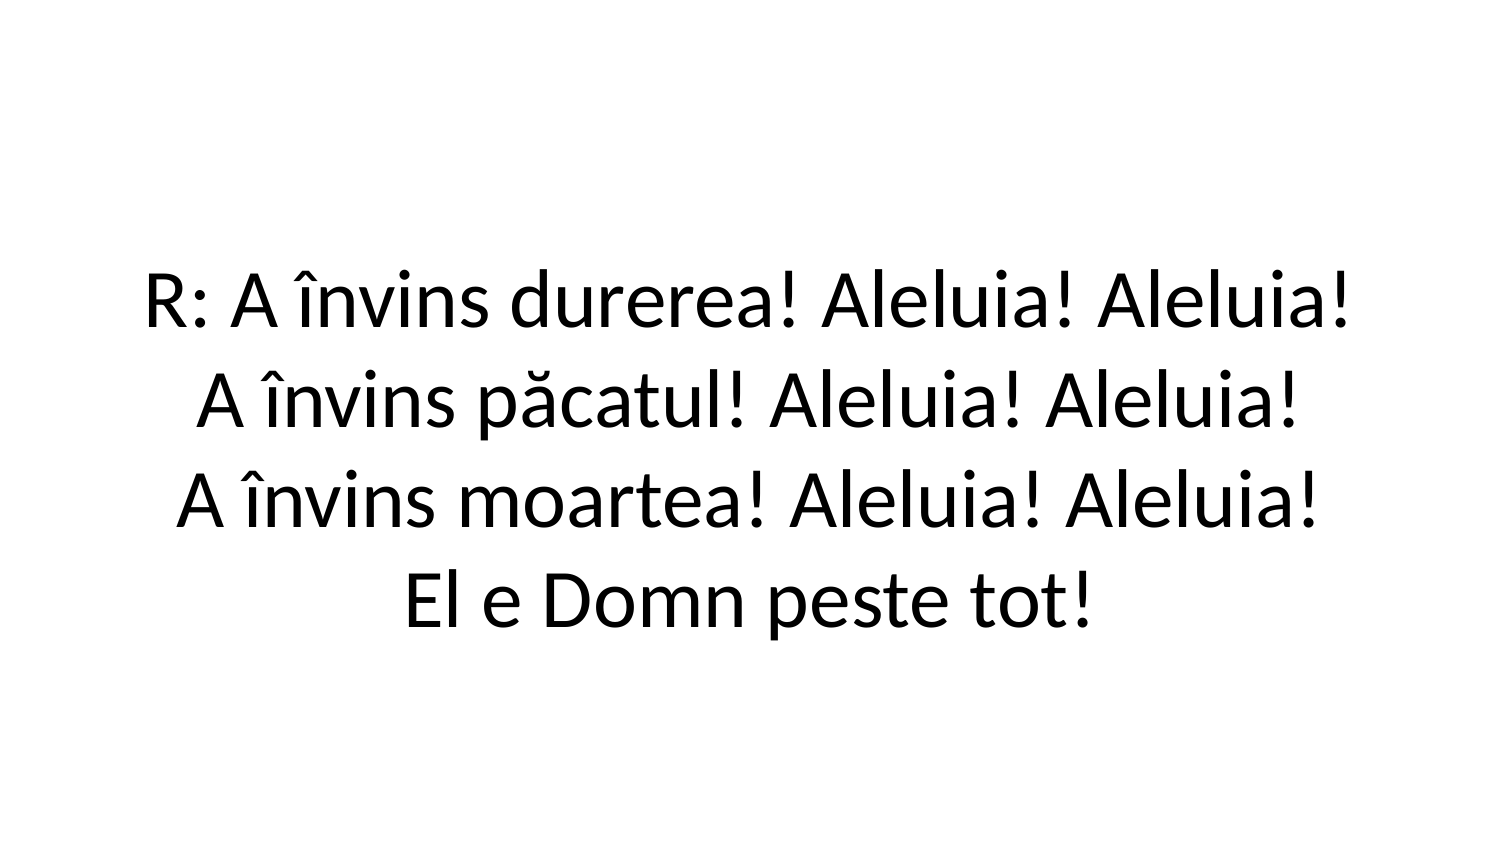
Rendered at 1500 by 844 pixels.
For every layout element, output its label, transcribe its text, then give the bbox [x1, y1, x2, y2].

text_box R: A învins durerea! Aleluia! Aleluia! A învins păcatul! Aleluia! Aleluia! A învins moartea! Aleluia! Aleluia! El e Domn peste tot! [129, 192, 1371, 652]
